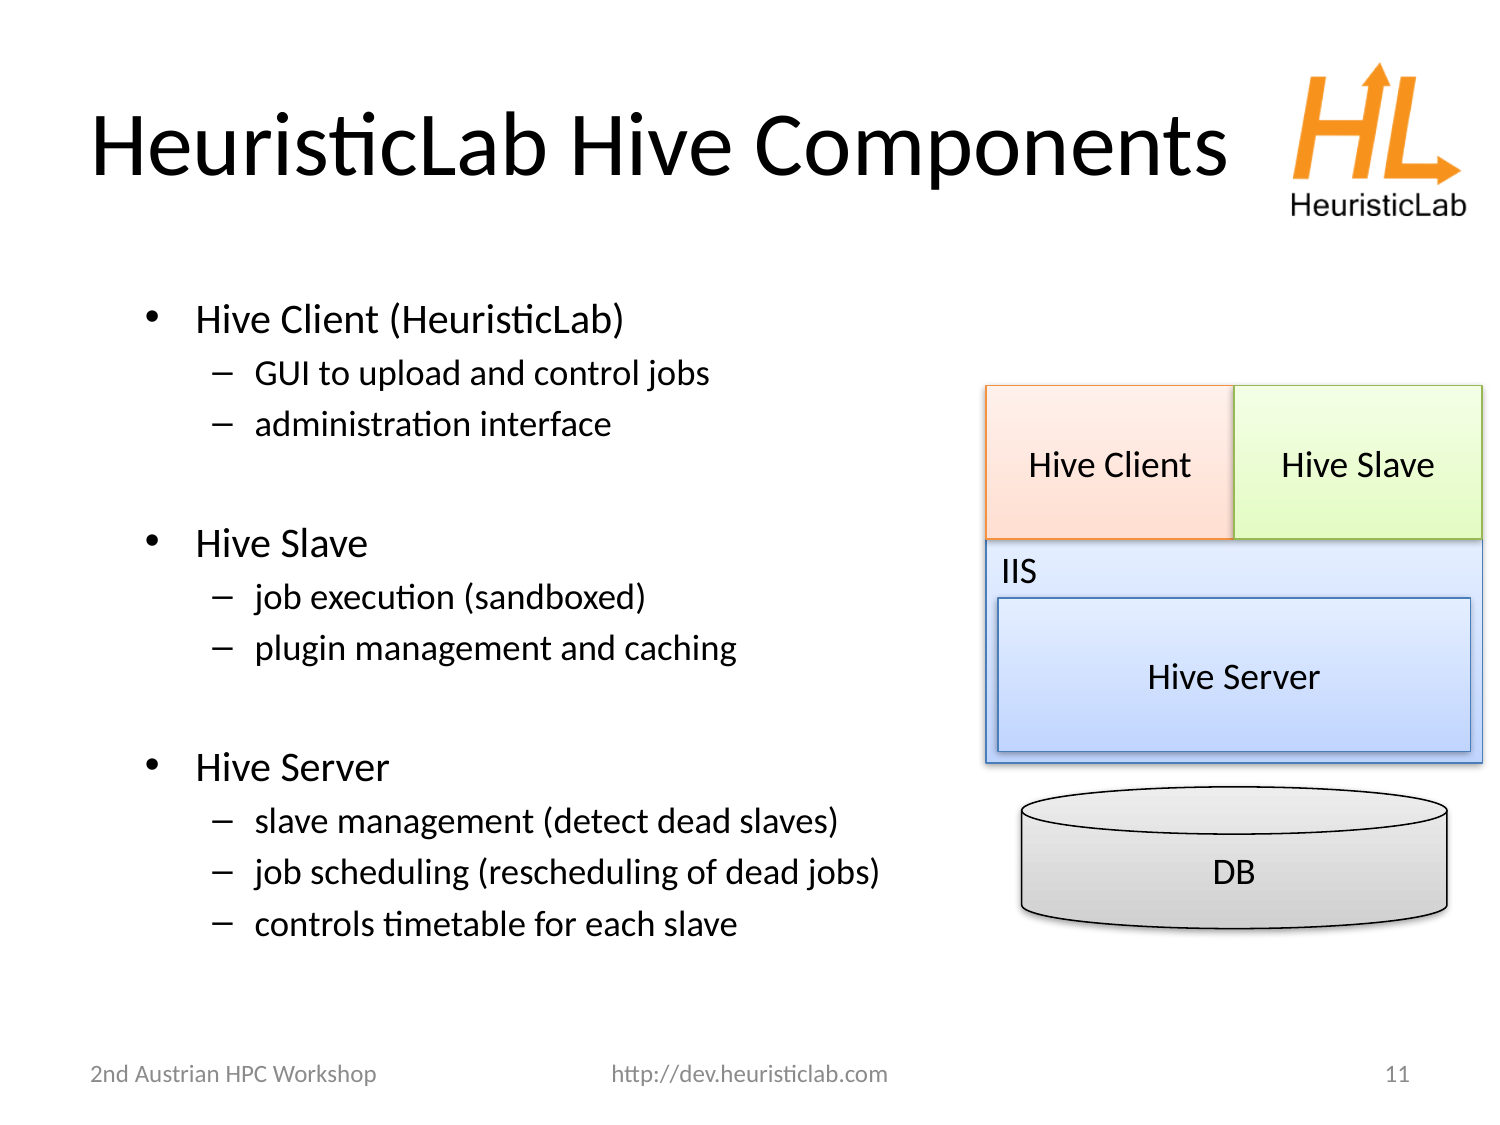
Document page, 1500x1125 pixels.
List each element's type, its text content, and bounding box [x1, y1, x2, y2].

list Hive Client (HeuristicLab) GUI to upload and control jobs administration interface Hive Slave job execution (sandboxed) plugin management and caching Hive Server slave management (detect dead slaves) job scheduling (rescheduling of dead jobs) controls timetable for each slave [129, 283, 1345, 953]
text_box IIS [1345, 545, 1483, 764]
slide_number 11 [1074, 1042, 1425, 1103]
footer http://dev.heuristiclab.com [512, 1042, 988, 1103]
picture [1281, 27, 1474, 244]
text_box Hive Slave [1345, 385, 1483, 540]
text_box DB [1345, 789, 1448, 926]
slide_number 2nd Austrian HPC Workshop [75, 1042, 425, 1103]
title HeuristicLab Hive Components [75, 45, 1282, 233]
text_box Hive Server [1345, 597, 1471, 752]
